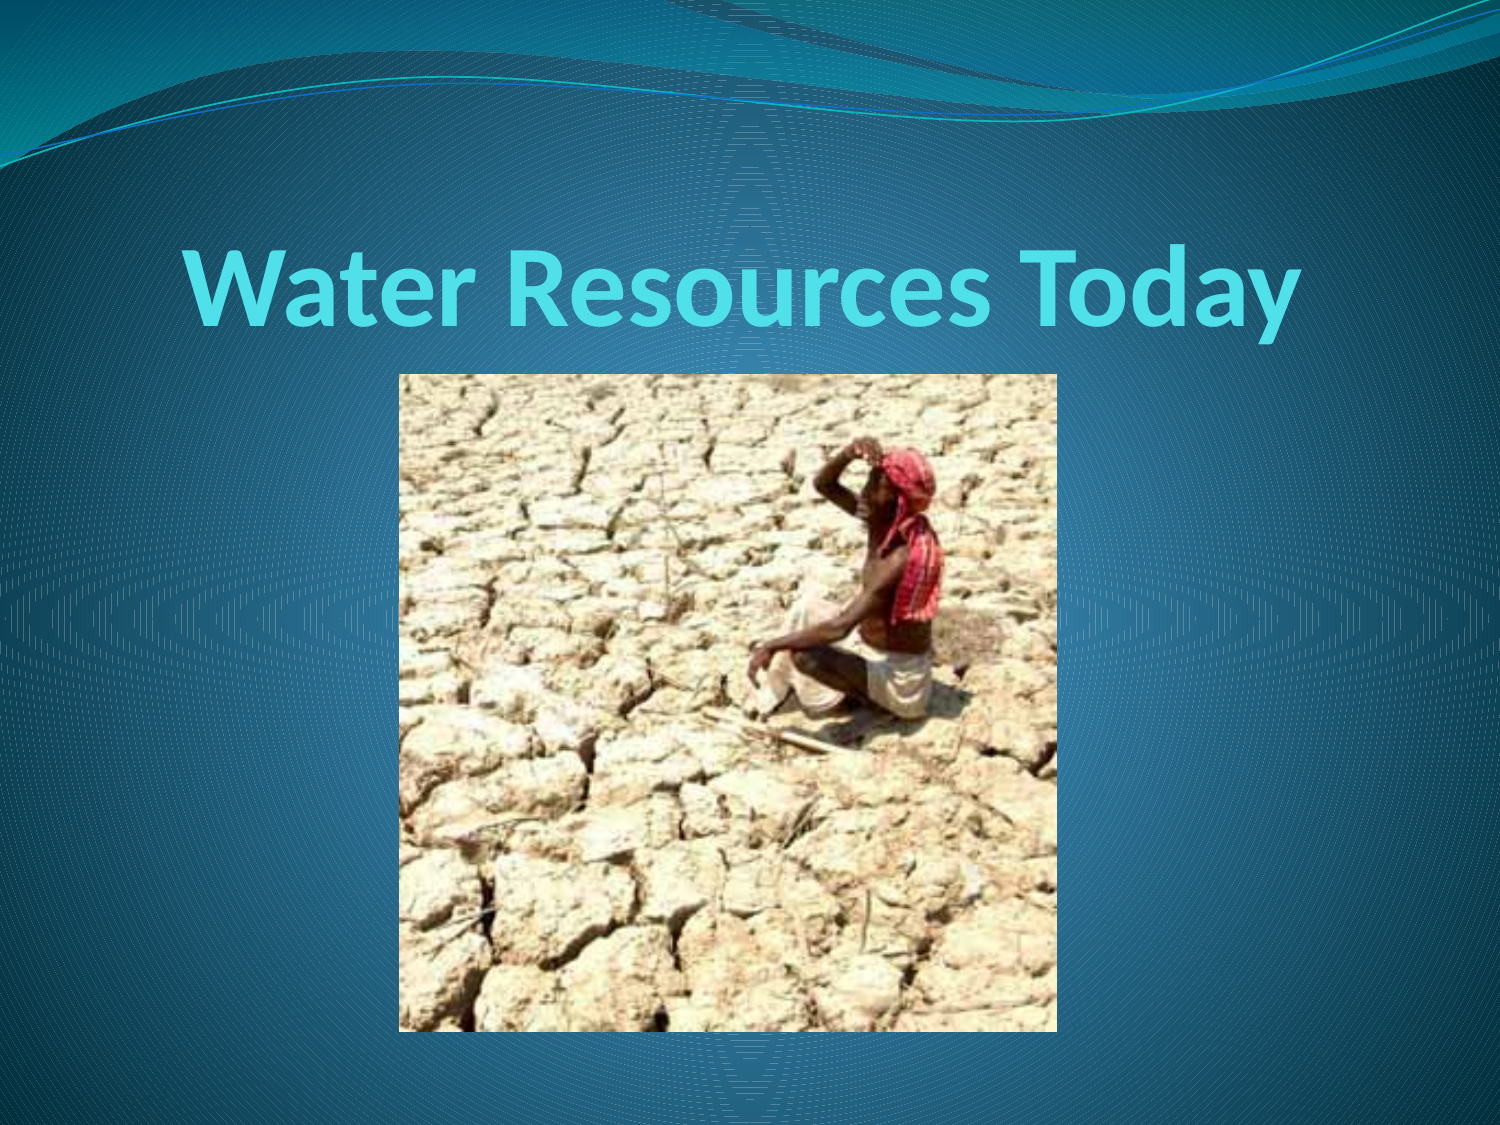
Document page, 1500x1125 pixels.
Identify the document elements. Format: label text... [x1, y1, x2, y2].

picture [399, 374, 1057, 1032]
title Water Resources Today [99, 50, 1388, 350]
